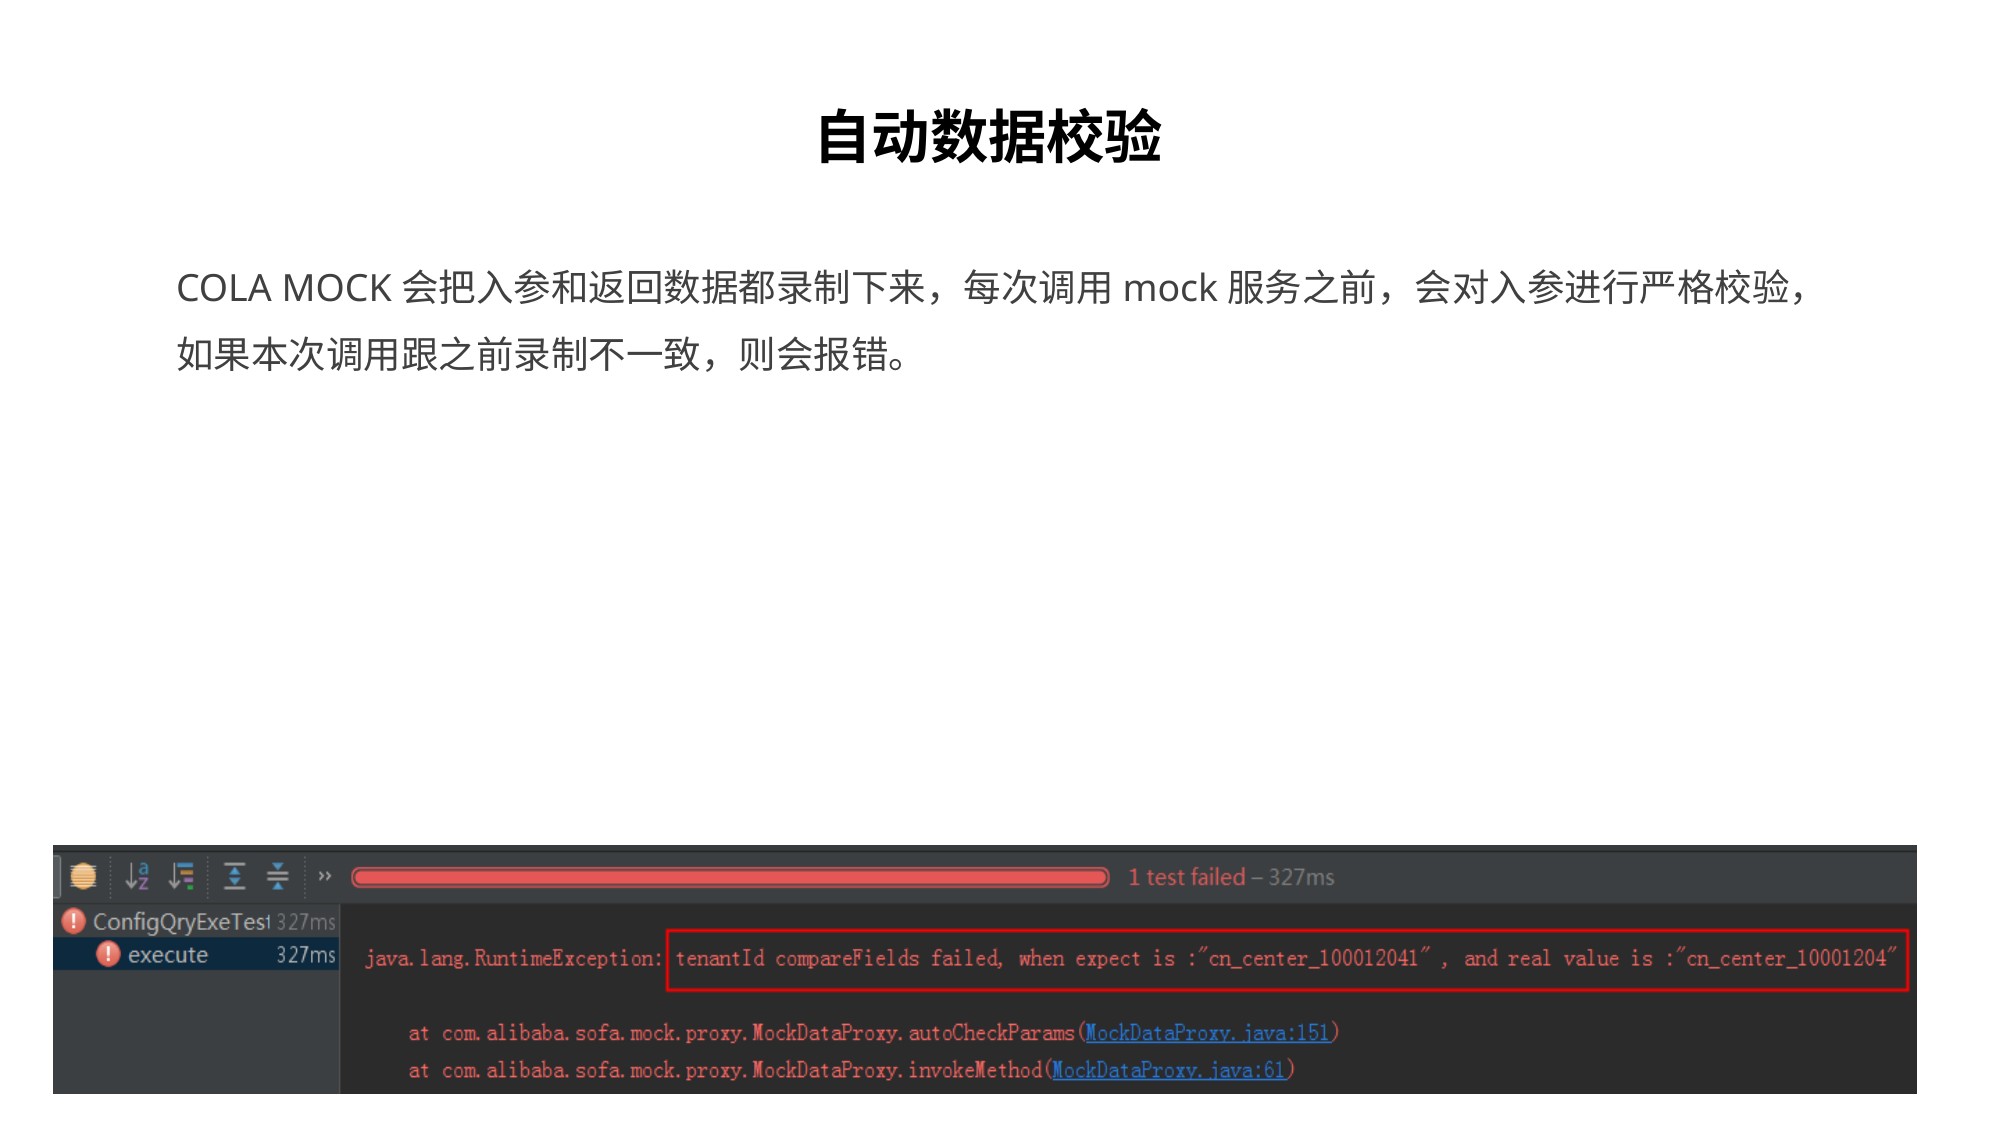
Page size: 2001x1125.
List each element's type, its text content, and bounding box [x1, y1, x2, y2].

picture [52, 845, 1917, 1094]
text_box COLA MOCK会把入参和返回数据都录制下来，每次调用mock服务之前，会对入参进行严格校验，如果本次调用跟之前录制不一致，则会报错。 [161, 233, 1863, 384]
text_box 自动数据校验 [208, 95, 1769, 185]
